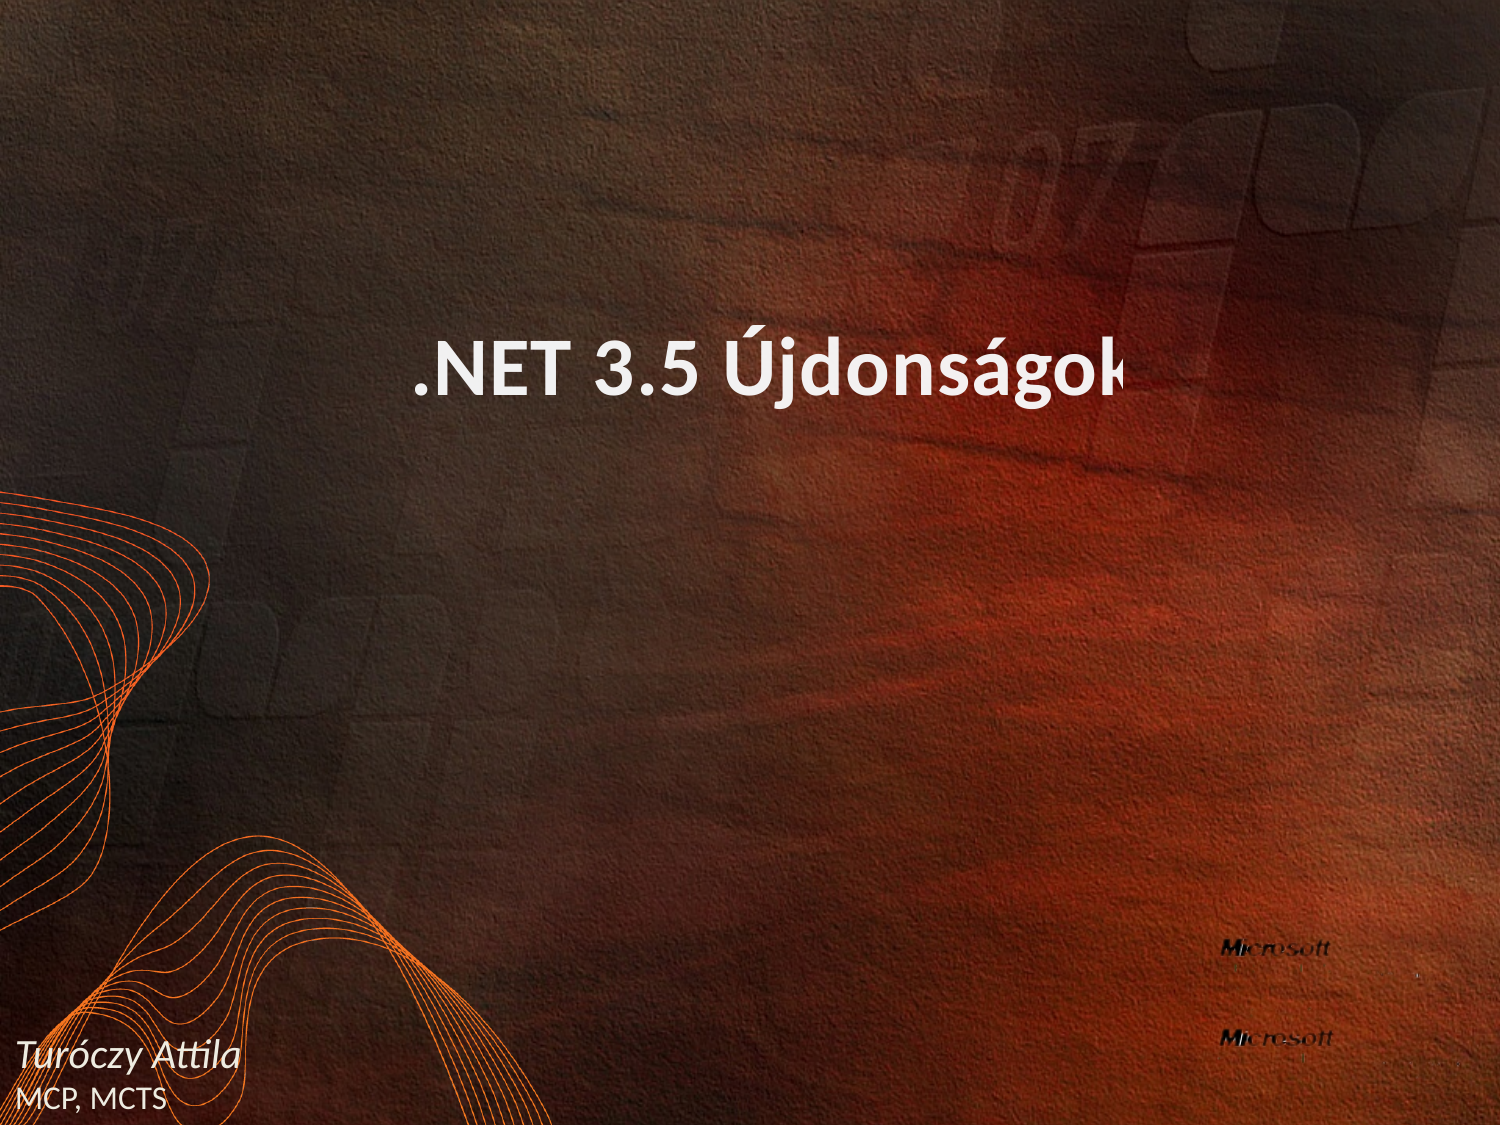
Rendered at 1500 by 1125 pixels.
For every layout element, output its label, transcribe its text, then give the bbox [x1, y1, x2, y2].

text_box .NET 3.5 Újdonságok [128, 304, 1442, 420]
picture [0, 0, 1500, 1125]
text_box [449, 486, 480, 490]
